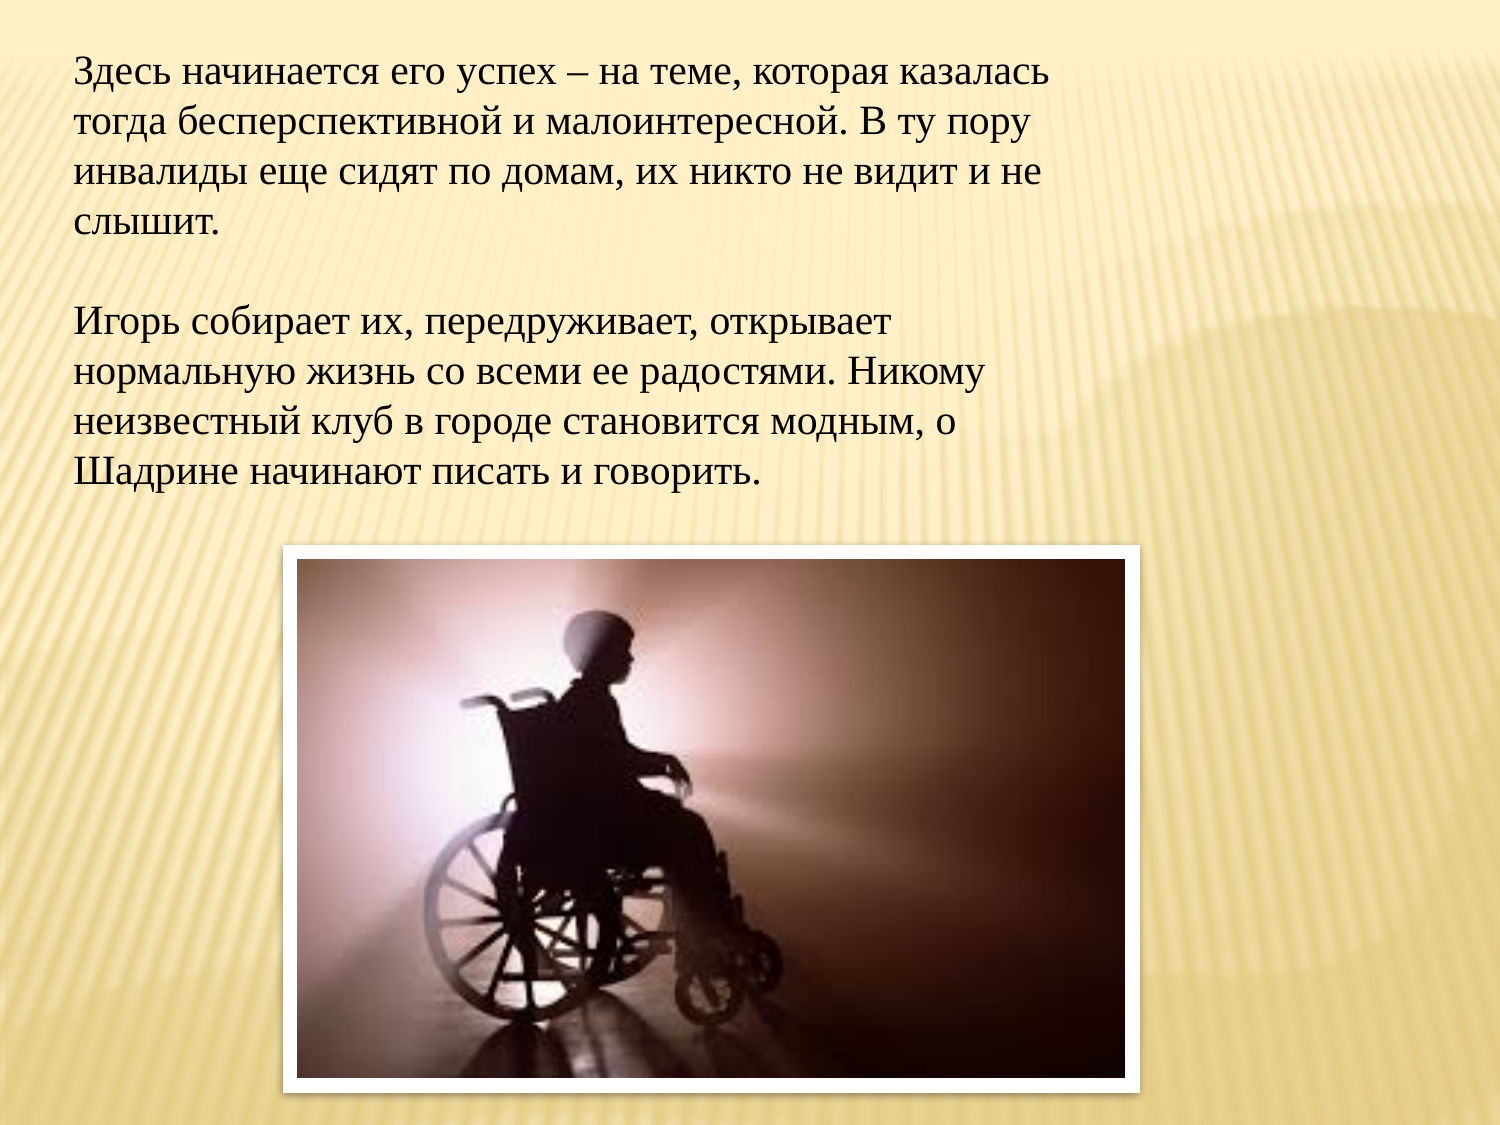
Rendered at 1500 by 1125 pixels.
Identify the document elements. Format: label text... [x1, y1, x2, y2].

picture [296, 558, 1126, 1079]
text_box Здесь начинается его успех – на теме, которая казалась тогда бесперспективной и малоинтересной. В ту пору инвалиды еще сидят по домам, их никто не видит и не слышит. Игорь собирает их, передруживает, открывает нормальную жизнь со всеми ее радостями. Никому неизвестный клуб в городе становится модным, о Шадрине начинают писать и говорить. [58, 35, 1125, 501]
